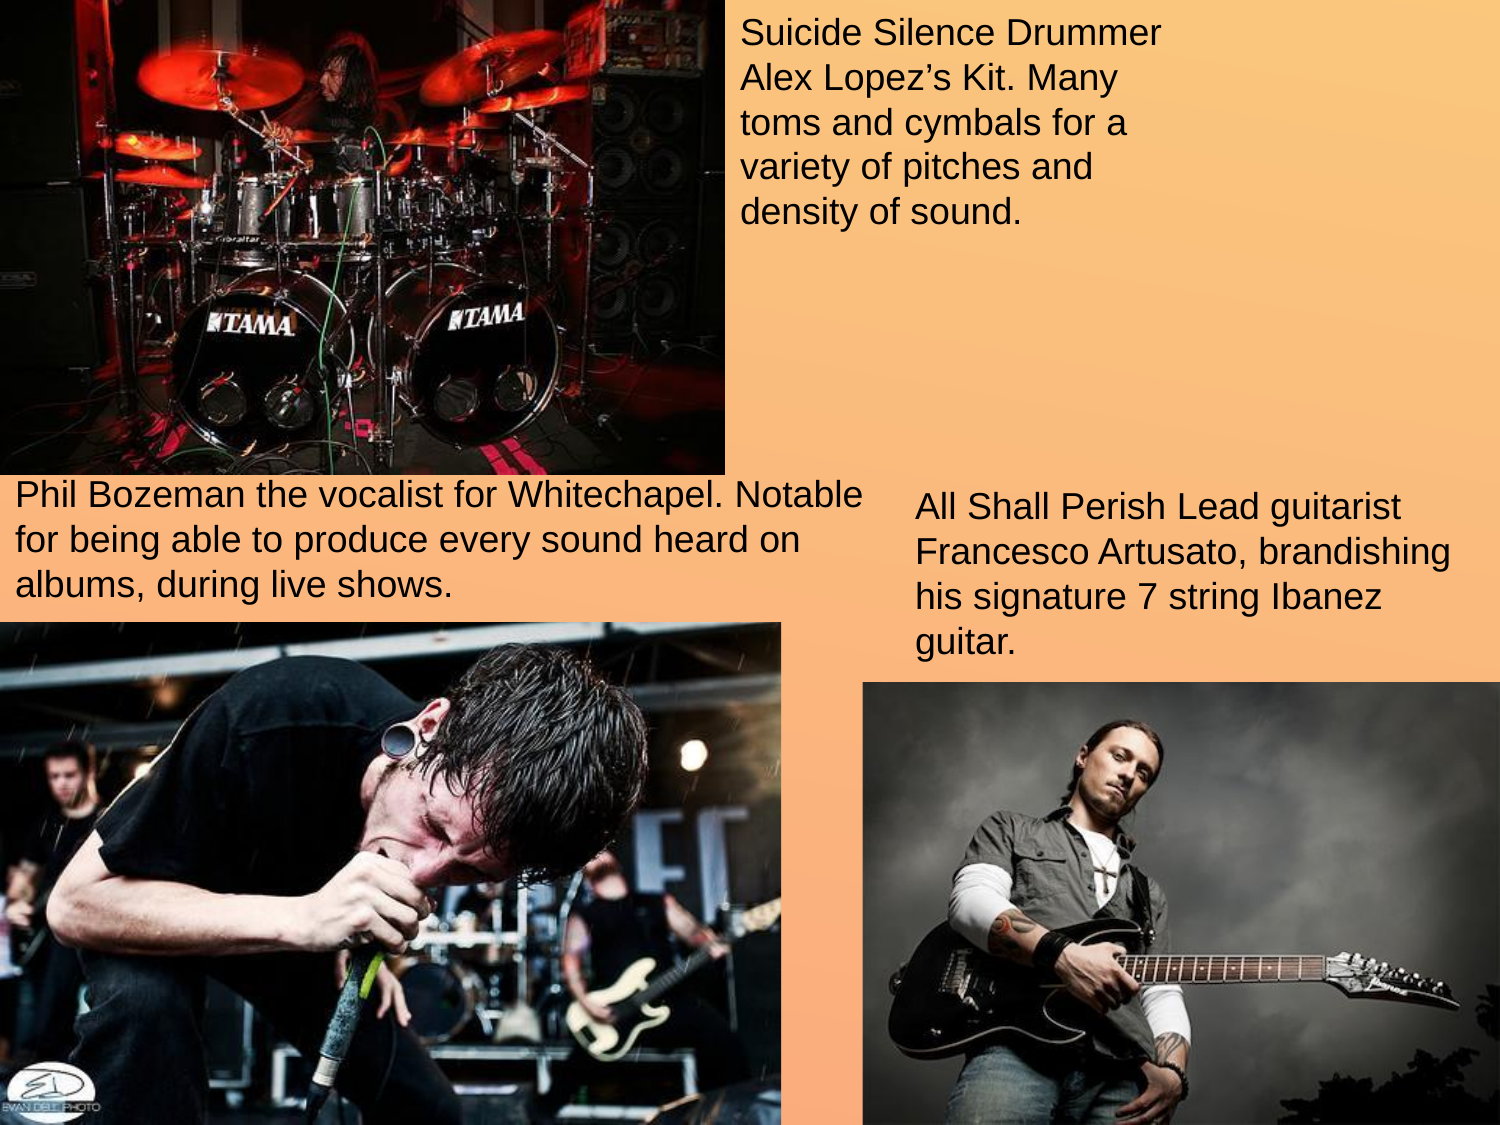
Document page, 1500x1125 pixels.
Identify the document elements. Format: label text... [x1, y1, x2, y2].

text_box [0, 622, 782, 1125]
text_box [862, 682, 1500, 1125]
text_box Phil Bozeman the vocalist for Whitechapel. Notable for being able to produce every sound heard on albums, during live shows. [0, 462, 900, 613]
text_box Suicide Silence Drummer Alex Lopez’s Kit. Many toms and cymbals for a variety of pitches and density of sound. [724, 0, 1188, 240]
text_box [0, 0, 725, 462]
text_box All Shall Perish Lead guitarist Francesco Artusato, brandishing his signature 7 string Ibanez guitar. [899, 474, 1500, 670]
